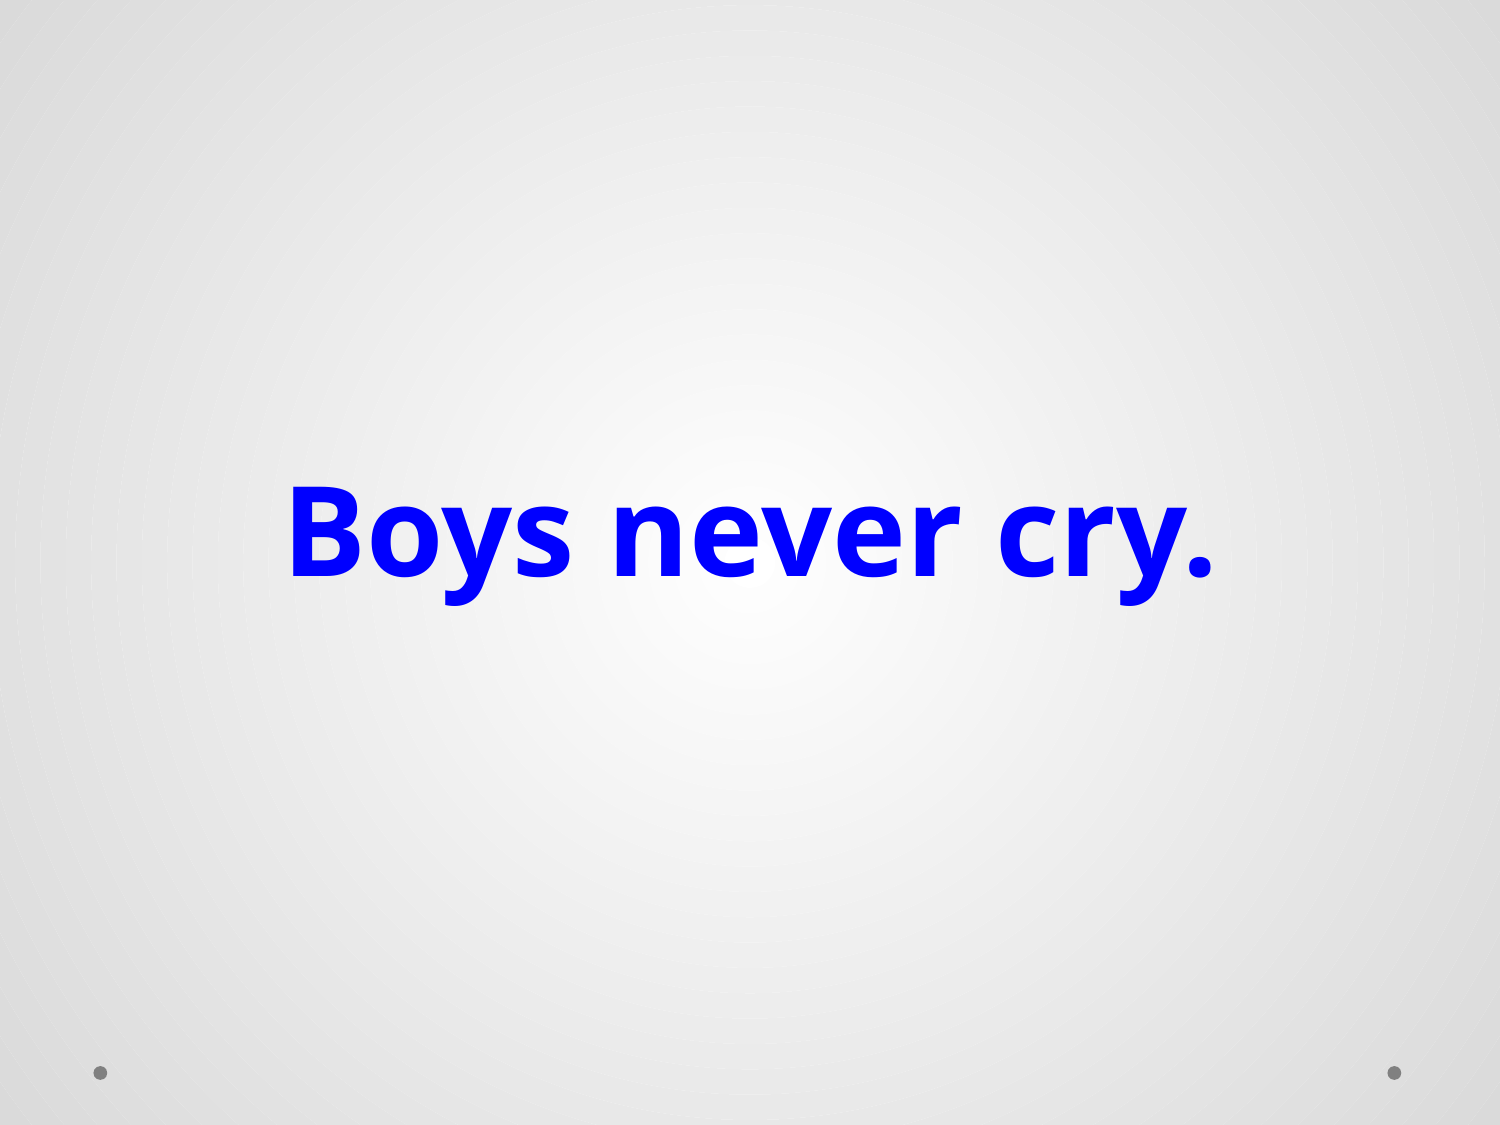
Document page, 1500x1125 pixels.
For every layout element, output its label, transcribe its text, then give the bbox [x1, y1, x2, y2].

text_box Boys never cry. [267, 444, 1234, 610]
text_box [206, 226, 1223, 579]
